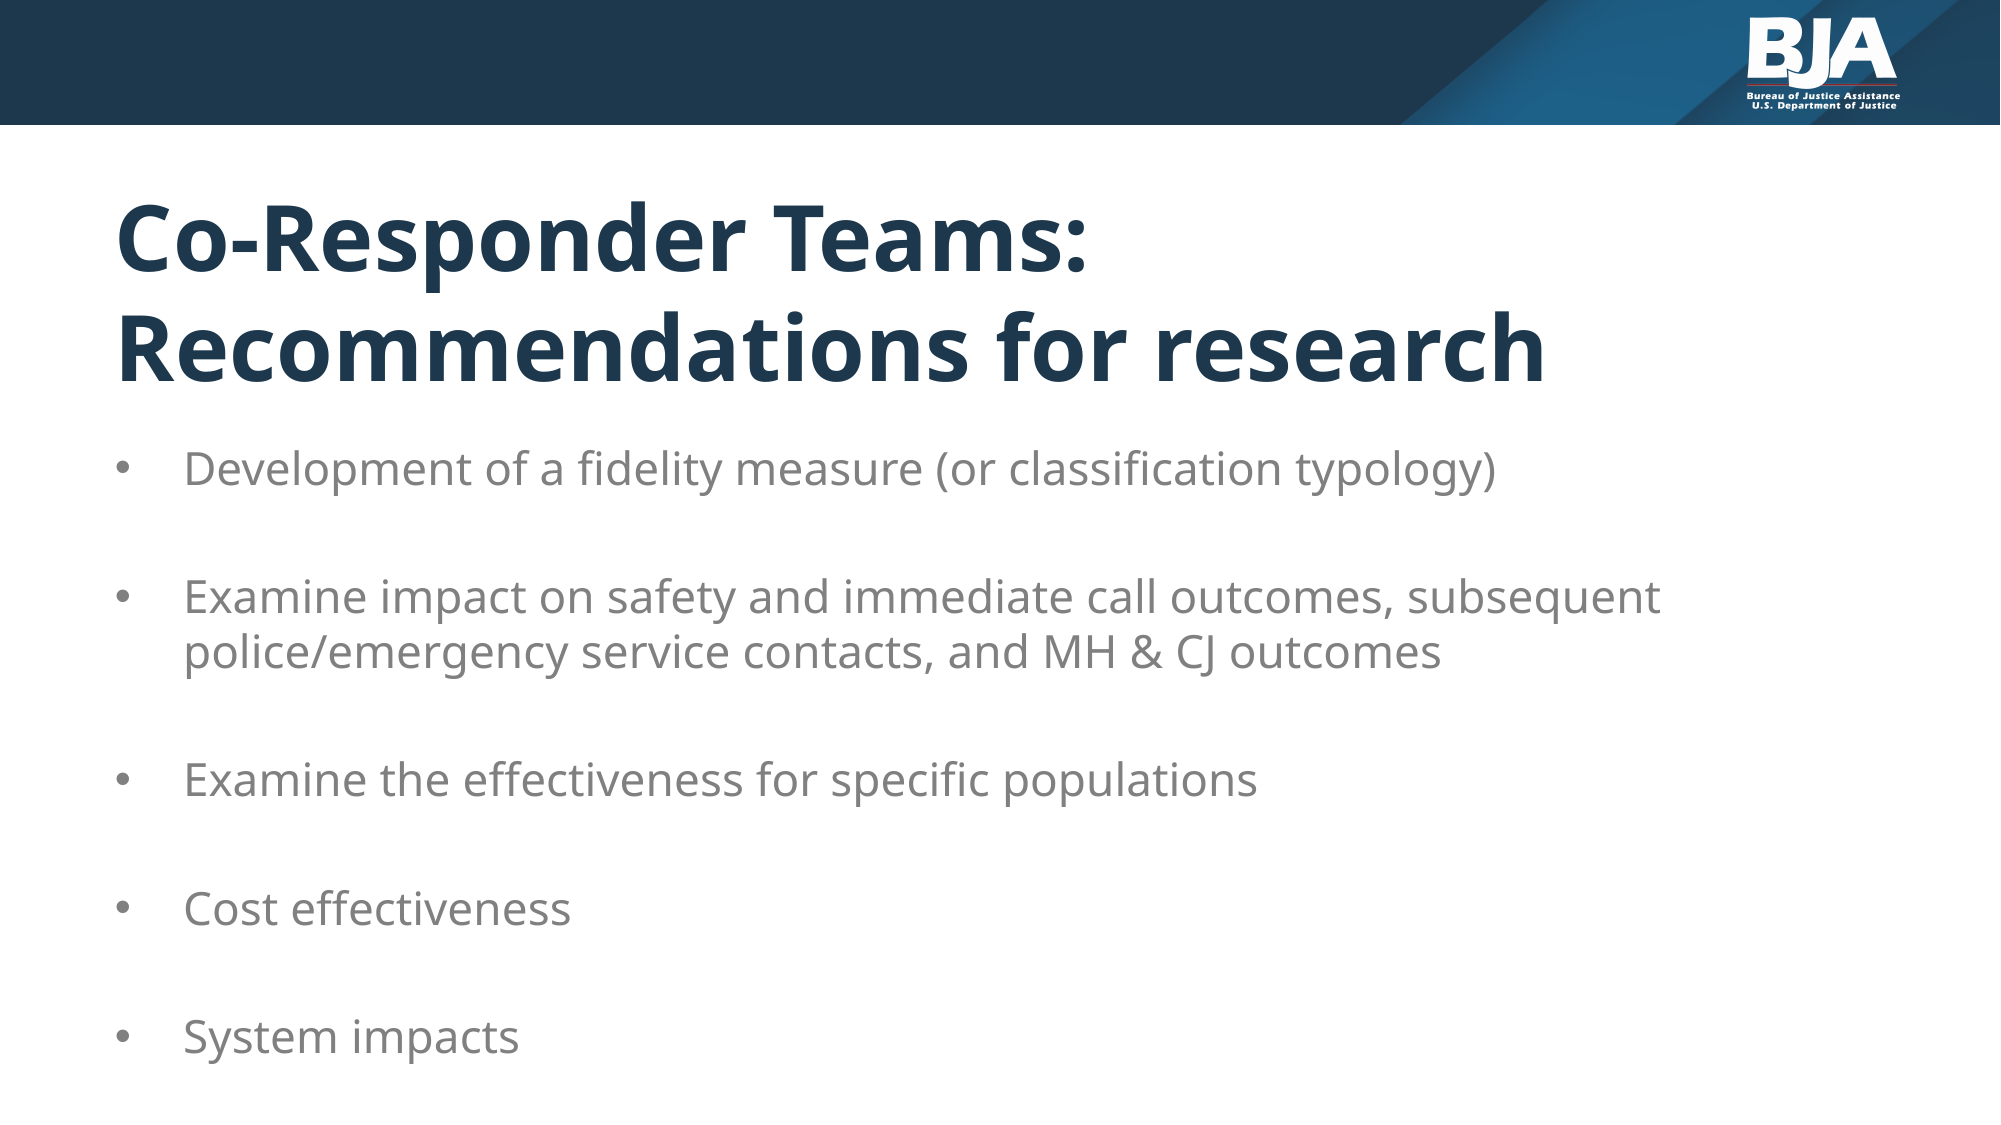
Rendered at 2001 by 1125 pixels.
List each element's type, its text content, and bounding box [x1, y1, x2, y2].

title Co-Responder Teams: Recommendations for research [99, 196, 1900, 384]
list Development of a fidelity measure (or classification typology) Examine impact on safety and immediate call outcomes, subsequent police/emergency service contacts, and MH & CJ outcomes Examine the effectiveness for specific populations Cost effectiveness System impacts [99, 431, 1900, 1076]
picture [0, 0, 2000, 125]
